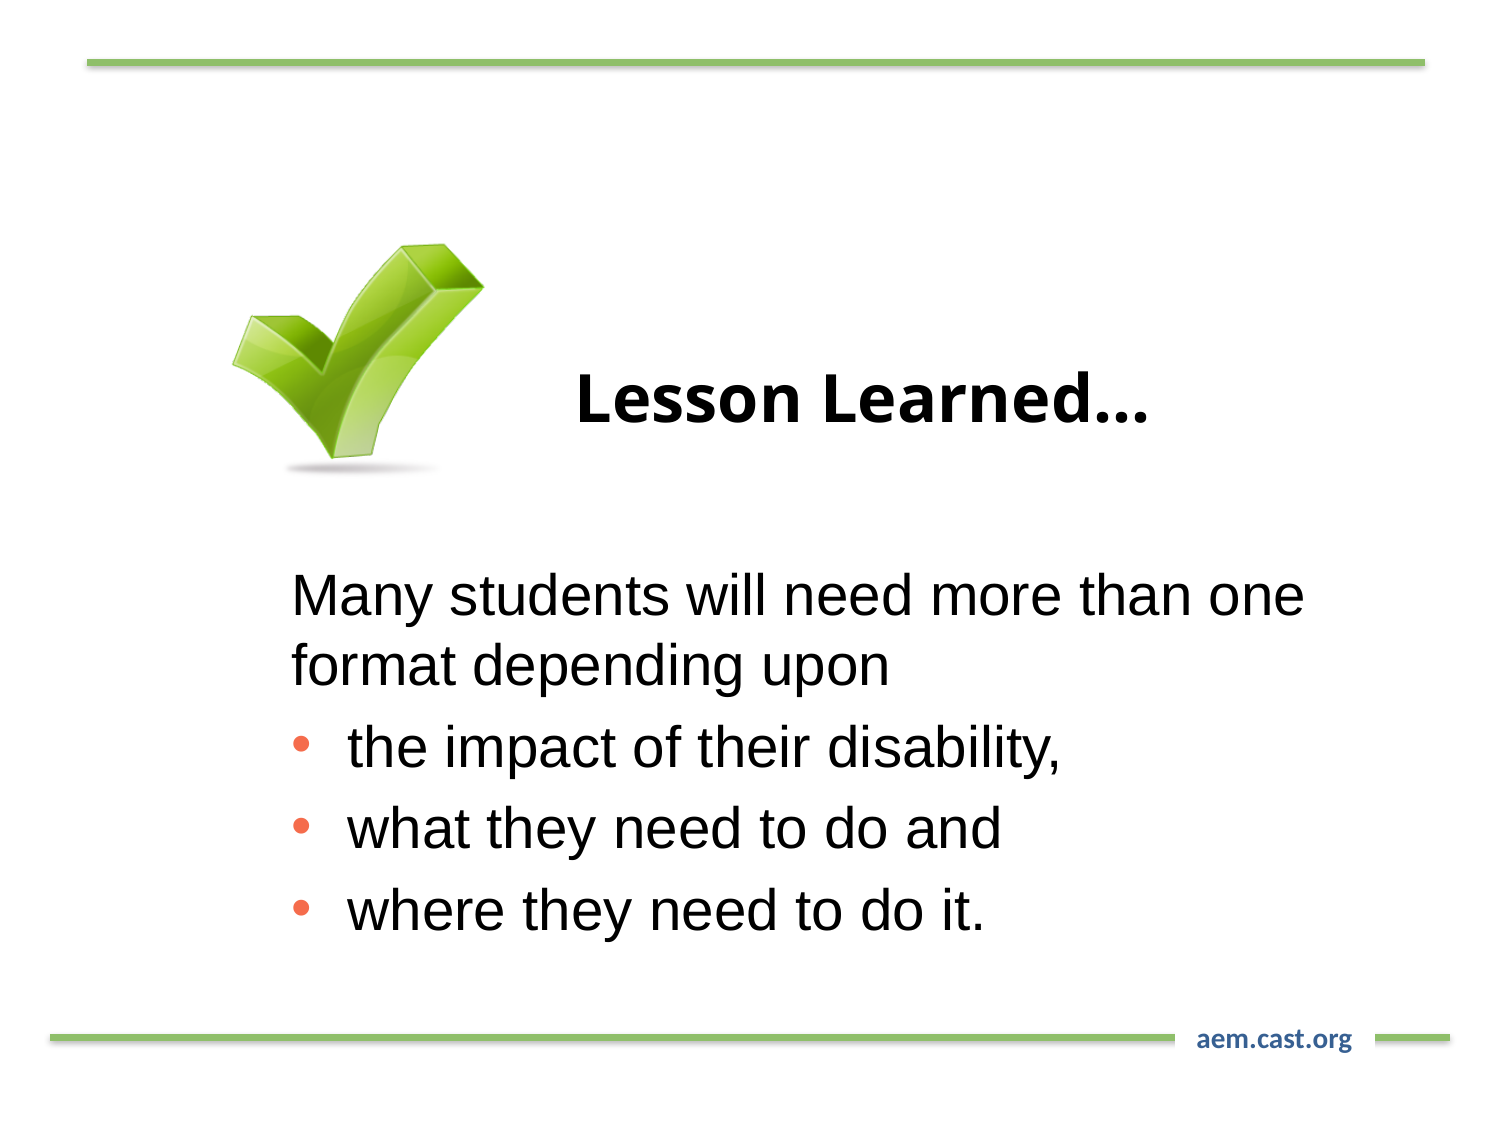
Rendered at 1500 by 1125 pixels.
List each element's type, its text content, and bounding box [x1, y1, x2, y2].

title Lesson Learned… [510, 274, 1500, 517]
list Many students will need more than one format depending upon the impact of their disability, what they need to do and where they need to do it. [275, 549, 1388, 740]
picture [196, 206, 506, 516]
